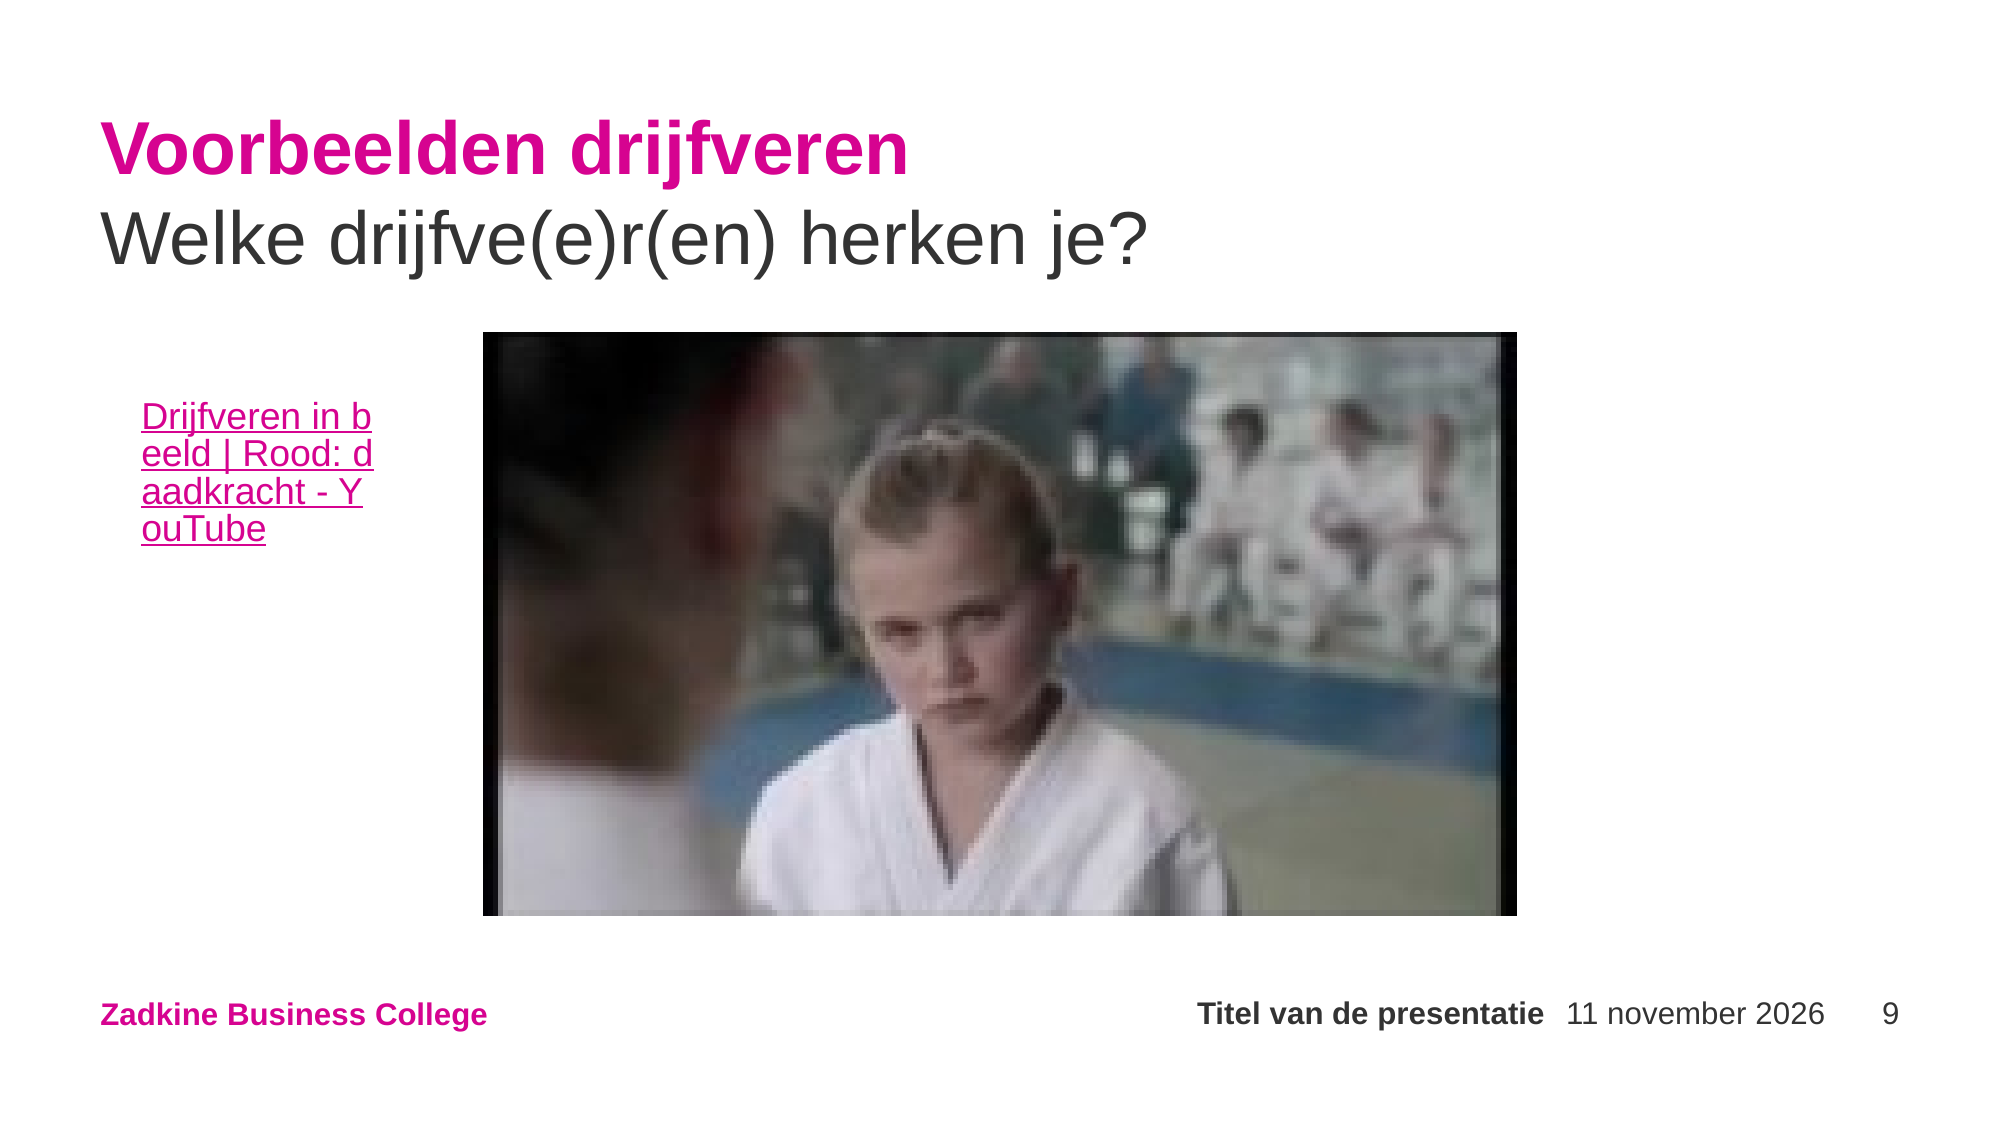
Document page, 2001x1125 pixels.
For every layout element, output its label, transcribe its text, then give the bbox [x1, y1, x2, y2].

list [482, 331, 1518, 917]
list Welke drijfve(e)r(en) herken je? [100, 189, 1900, 280]
footer Titel van de presentatie [870, 993, 1546, 1033]
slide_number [1546, 993, 1825, 1033]
title Voorbeelden drijfveren [100, 100, 1900, 189]
slide_number 9 [1825, 993, 1900, 1033]
text_box Drijfveren in beeld | Rood: daadkracht - YouTube [126, 384, 393, 445]
